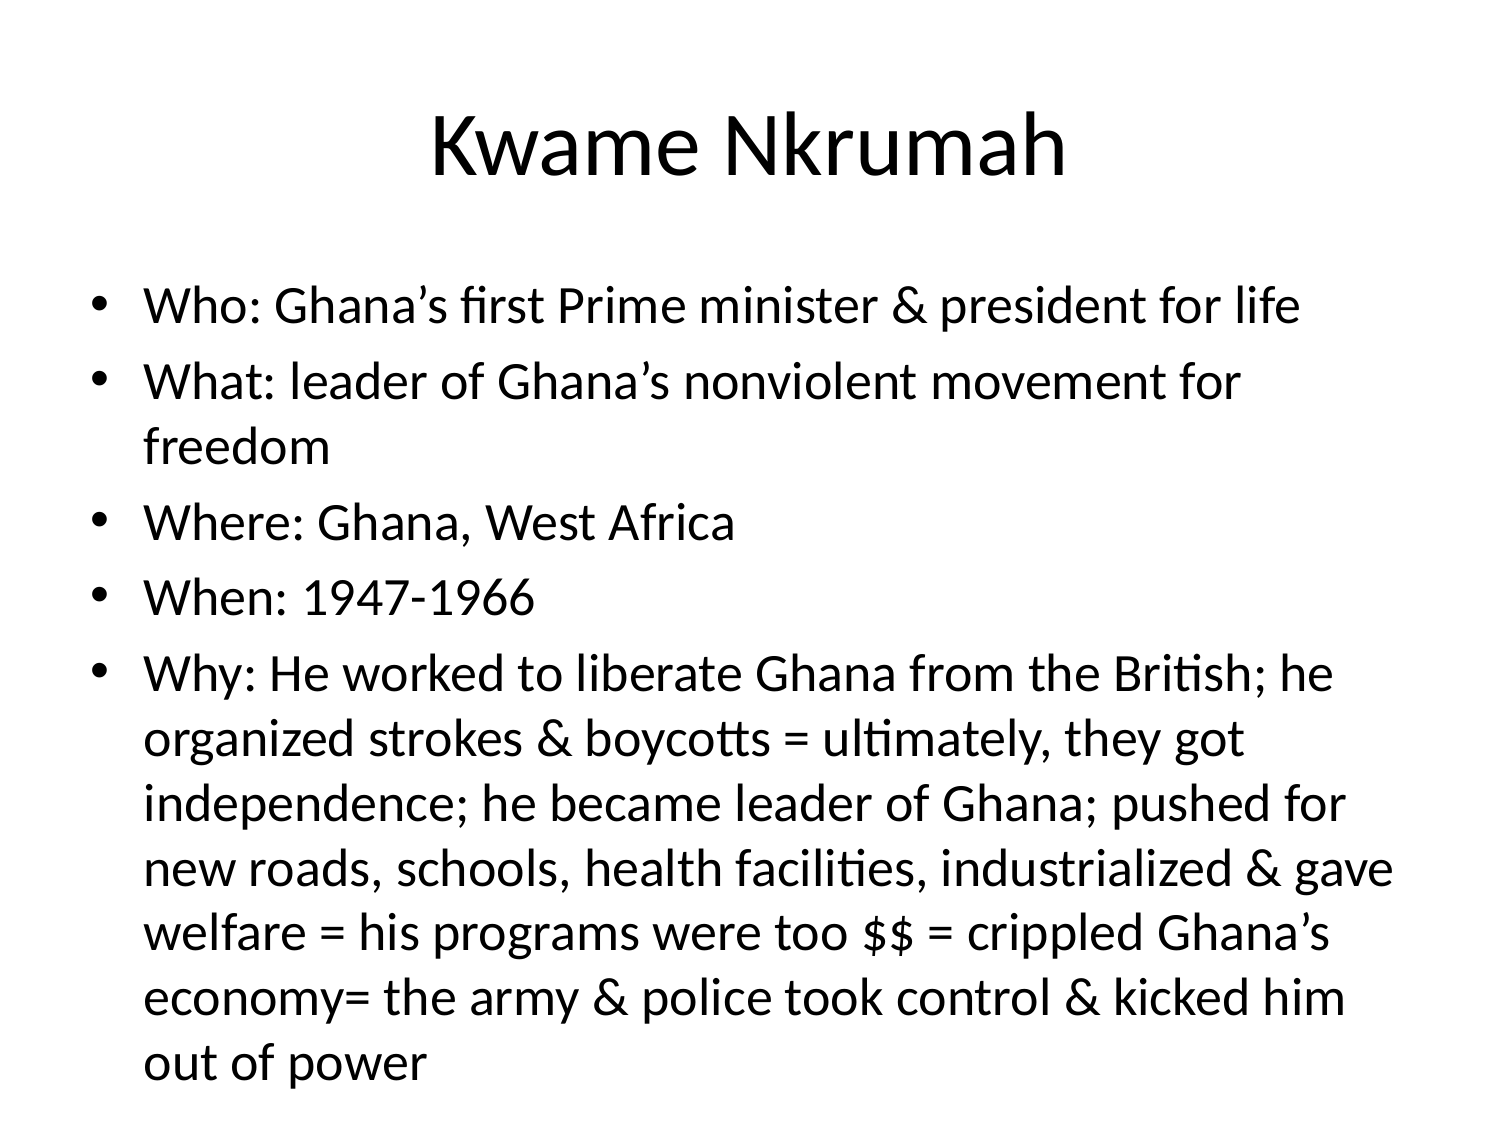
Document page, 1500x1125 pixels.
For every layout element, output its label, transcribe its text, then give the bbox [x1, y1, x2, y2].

title Kwame Nkrumah [75, 45, 1425, 233]
list Who: Ghana’s first Prime minister & president for life What: leader of Ghana’s nonviolent movement for freedom Where: Ghana, West Africa When: 1947-1966 Why: He worked to liberate Ghana from the British; he organized strokes & boycotts = ultimately, they got independence; he became leader of Ghana; pushed for new roads, schools, health facilities, industrialized & gave welfare = his programs were too $$ = crippled Ghana’s economy= the army & police took control & kicked him out of power [75, 262, 1438, 1100]
